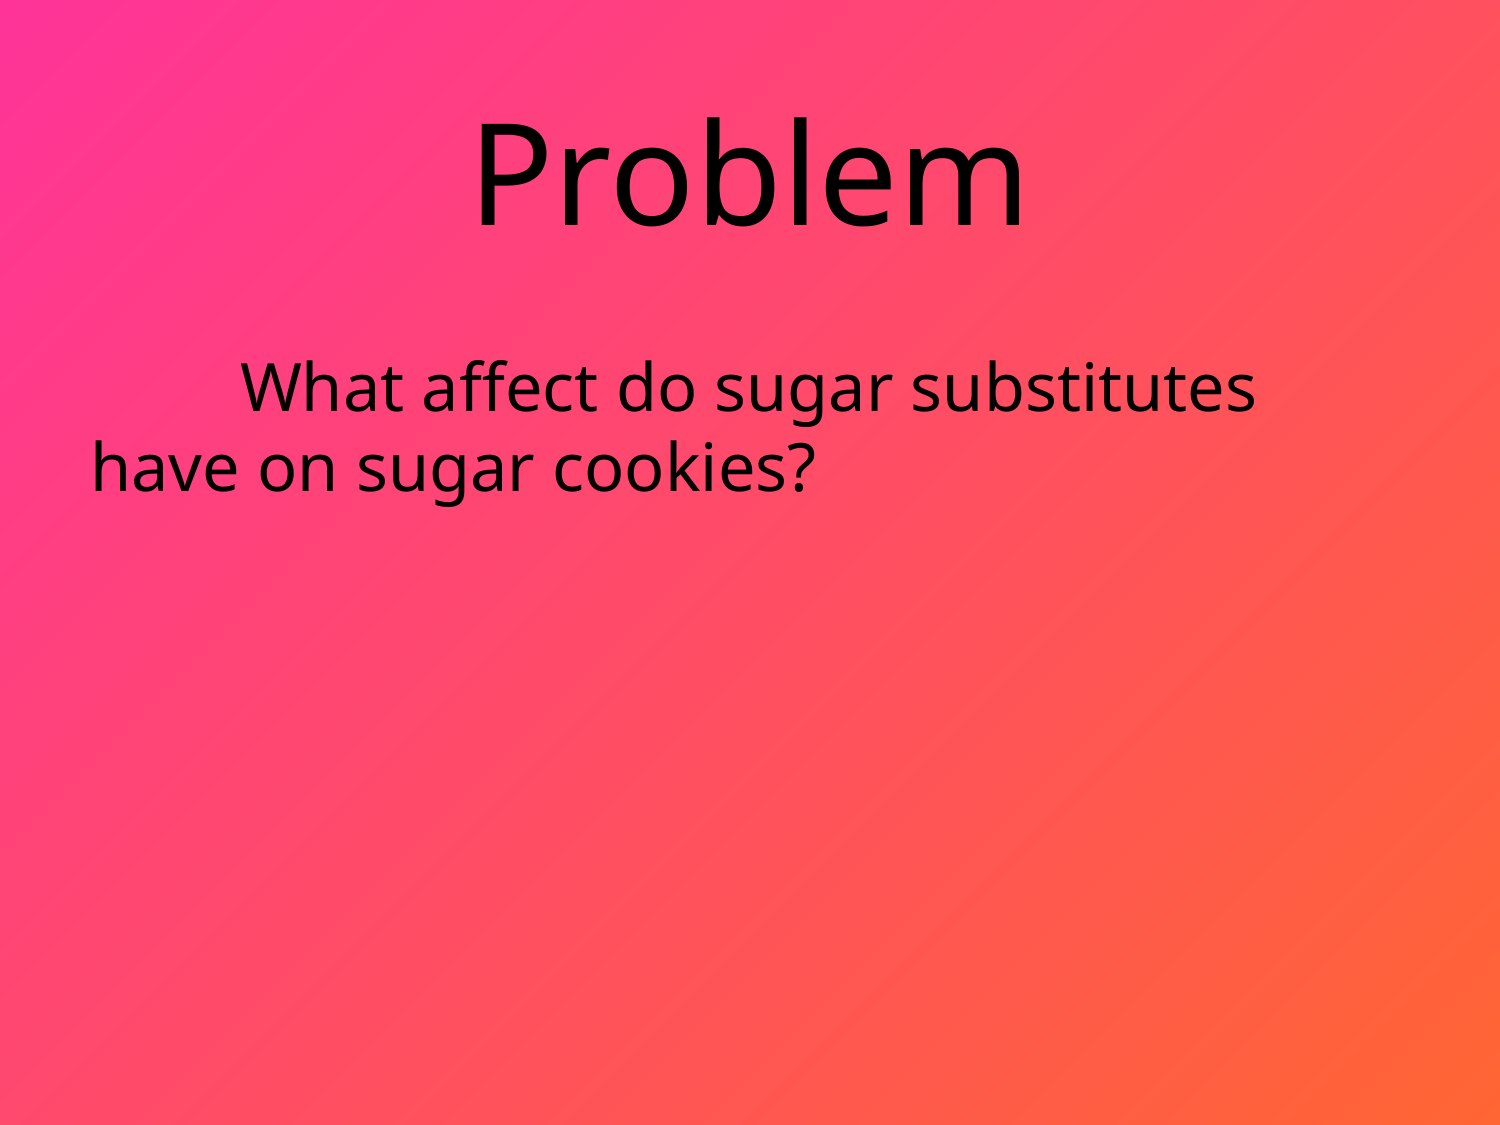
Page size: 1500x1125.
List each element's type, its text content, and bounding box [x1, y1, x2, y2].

list What affect do sugar substitutes have on sugar cookies? [75, 337, 1425, 1063]
title Problem [0, 75, 1500, 263]
